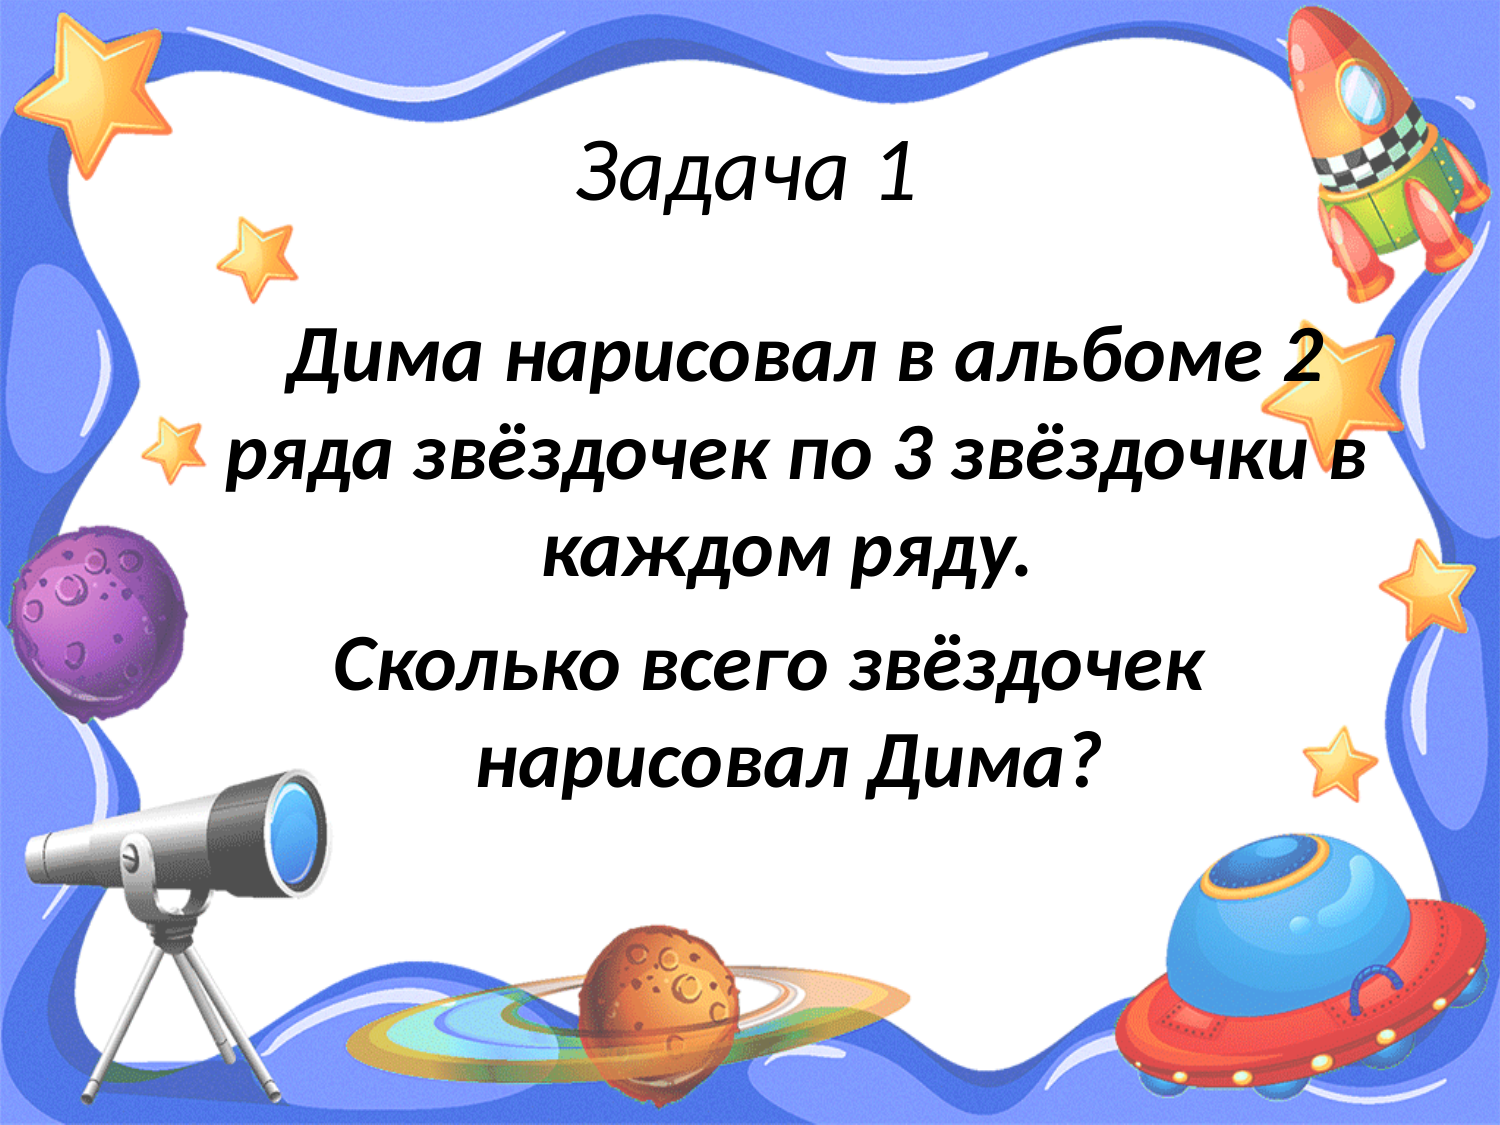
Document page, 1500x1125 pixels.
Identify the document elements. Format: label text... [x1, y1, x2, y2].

list Дима нарисовал в альбоме 2 ряда звёздочек по 3 звёздочки в каждом ряду. Сколько всего звёздочек нарисовал Дима? [152, 292, 1386, 891]
title Задача 1 [82, 70, 1432, 258]
